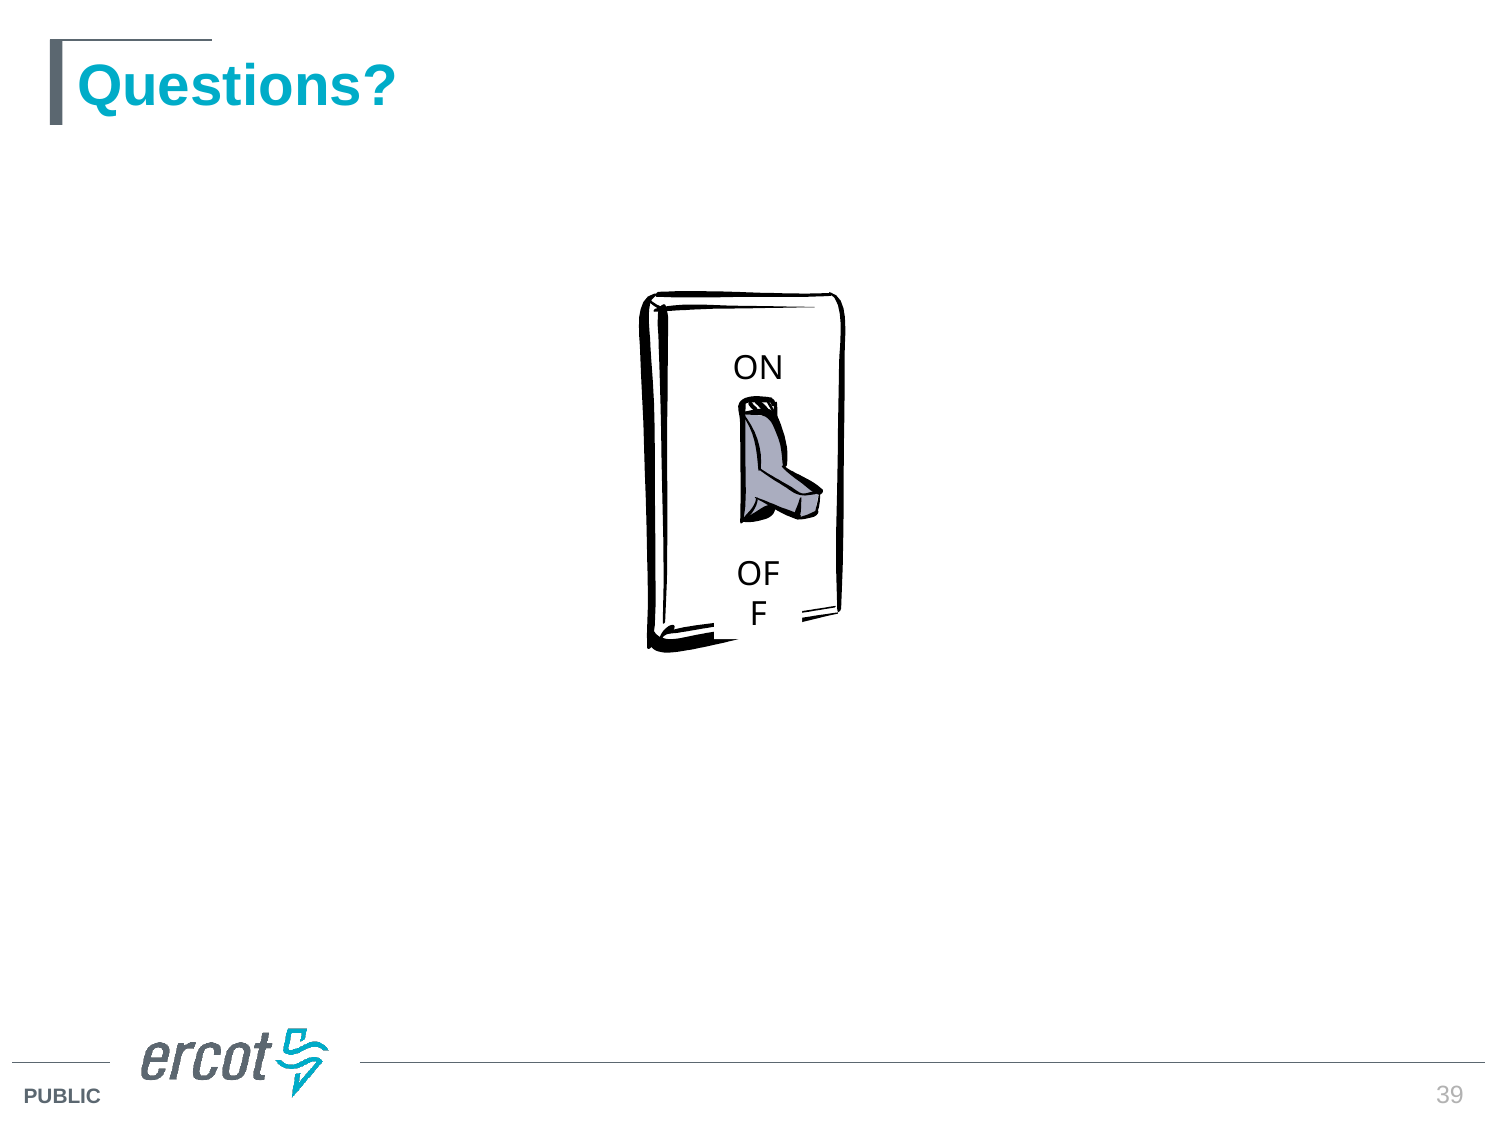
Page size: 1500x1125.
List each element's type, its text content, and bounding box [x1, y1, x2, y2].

slide_number 39 [1412, 1076, 1488, 1112]
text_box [633, 287, 851, 655]
title Questions? [62, 39, 1450, 228]
picture [137, 1024, 332, 1100]
